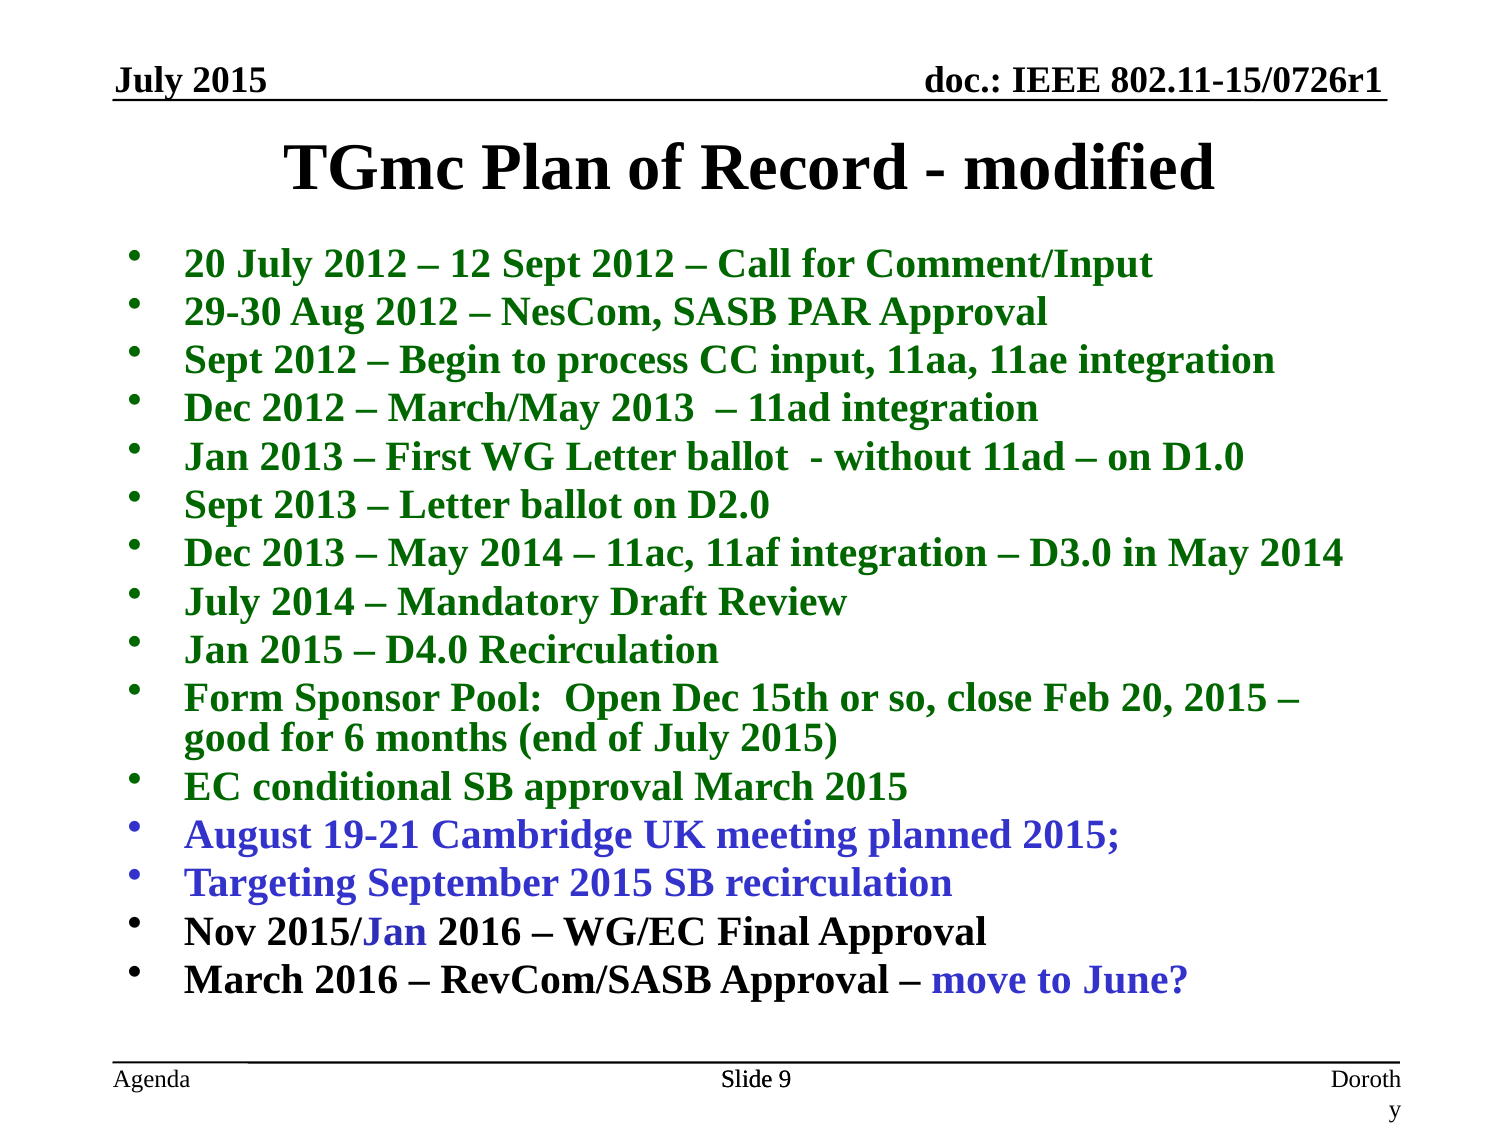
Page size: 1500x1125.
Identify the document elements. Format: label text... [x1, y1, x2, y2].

title TGmc Plan of Record - modified [112, 75, 1388, 237]
list 20 July 2012 – 12 Sept 2012 – Call for Comment/Input 29-30 Aug 2012 – NesCom, SASB PAR Approval Sept 2012 – Begin to process CC input, 11aa, 11ae integration Dec 2012 – March/May 2013 – 11ad integration Jan 2013 – First WG Letter ballot - without 11ad – on D1.0 Sept 2013 – Letter ballot on D2.0 Dec 2013 – May 2014 – 11ac, 11af integration – D3.0 in May 2014 July 2014 – Mandatory Draft Review Jan 2015 – D4.0 Recirculation Form Sponsor Pool: Open Dec 15th or so, close Feb 20, 2015 –good for 6 months (end of July 2015) EC conditional SB approval March 2015 August 19-21 Cambridge UK meeting planned 2015; Targeting September 2015 SB recirculation Nov 2015/Jan 2016 – WG/EC Final Approval March 2016 – RevCom/SASB Approval – move to June? [112, 237, 1388, 1038]
footer Dorothy Stanley, HP-Aruba Networks [1325, 1062, 1402, 1093]
text_box Slide 9 [675, 1062, 838, 1093]
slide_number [114, 54, 425, 75]
